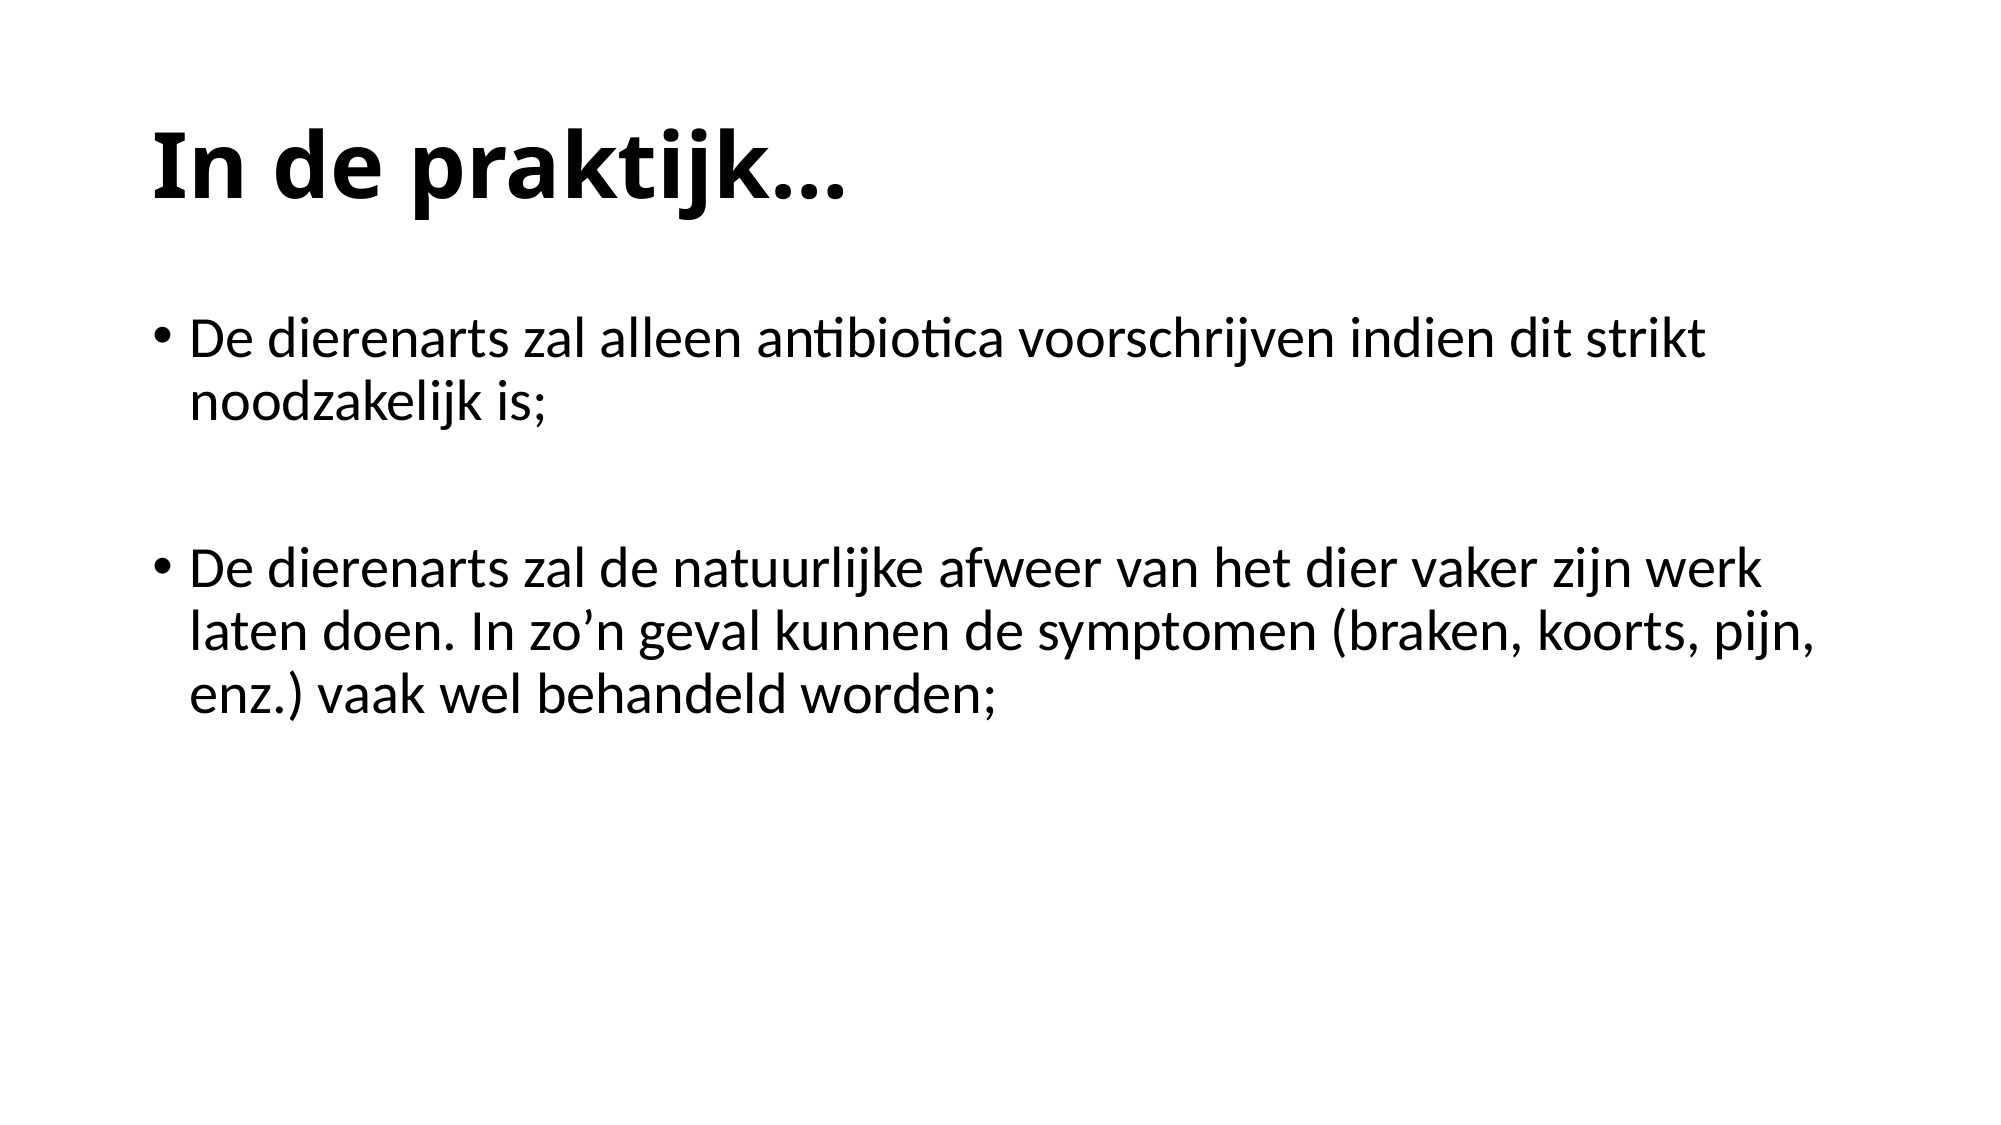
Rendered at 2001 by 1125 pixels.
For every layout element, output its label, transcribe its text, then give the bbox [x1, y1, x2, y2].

list De dierenarts zal alleen antibiotica voorschrijven indien dit strikt noodzakelijk is; De dierenarts zal de natuurlijke afweer van het dier vaker zijn werk laten doen. In zo’n geval kunnen de symptomen (braken, koorts, pijn, enz.) vaak wel behandeld worden; [137, 299, 1863, 1014]
title In de praktijk… [137, 59, 1863, 278]
